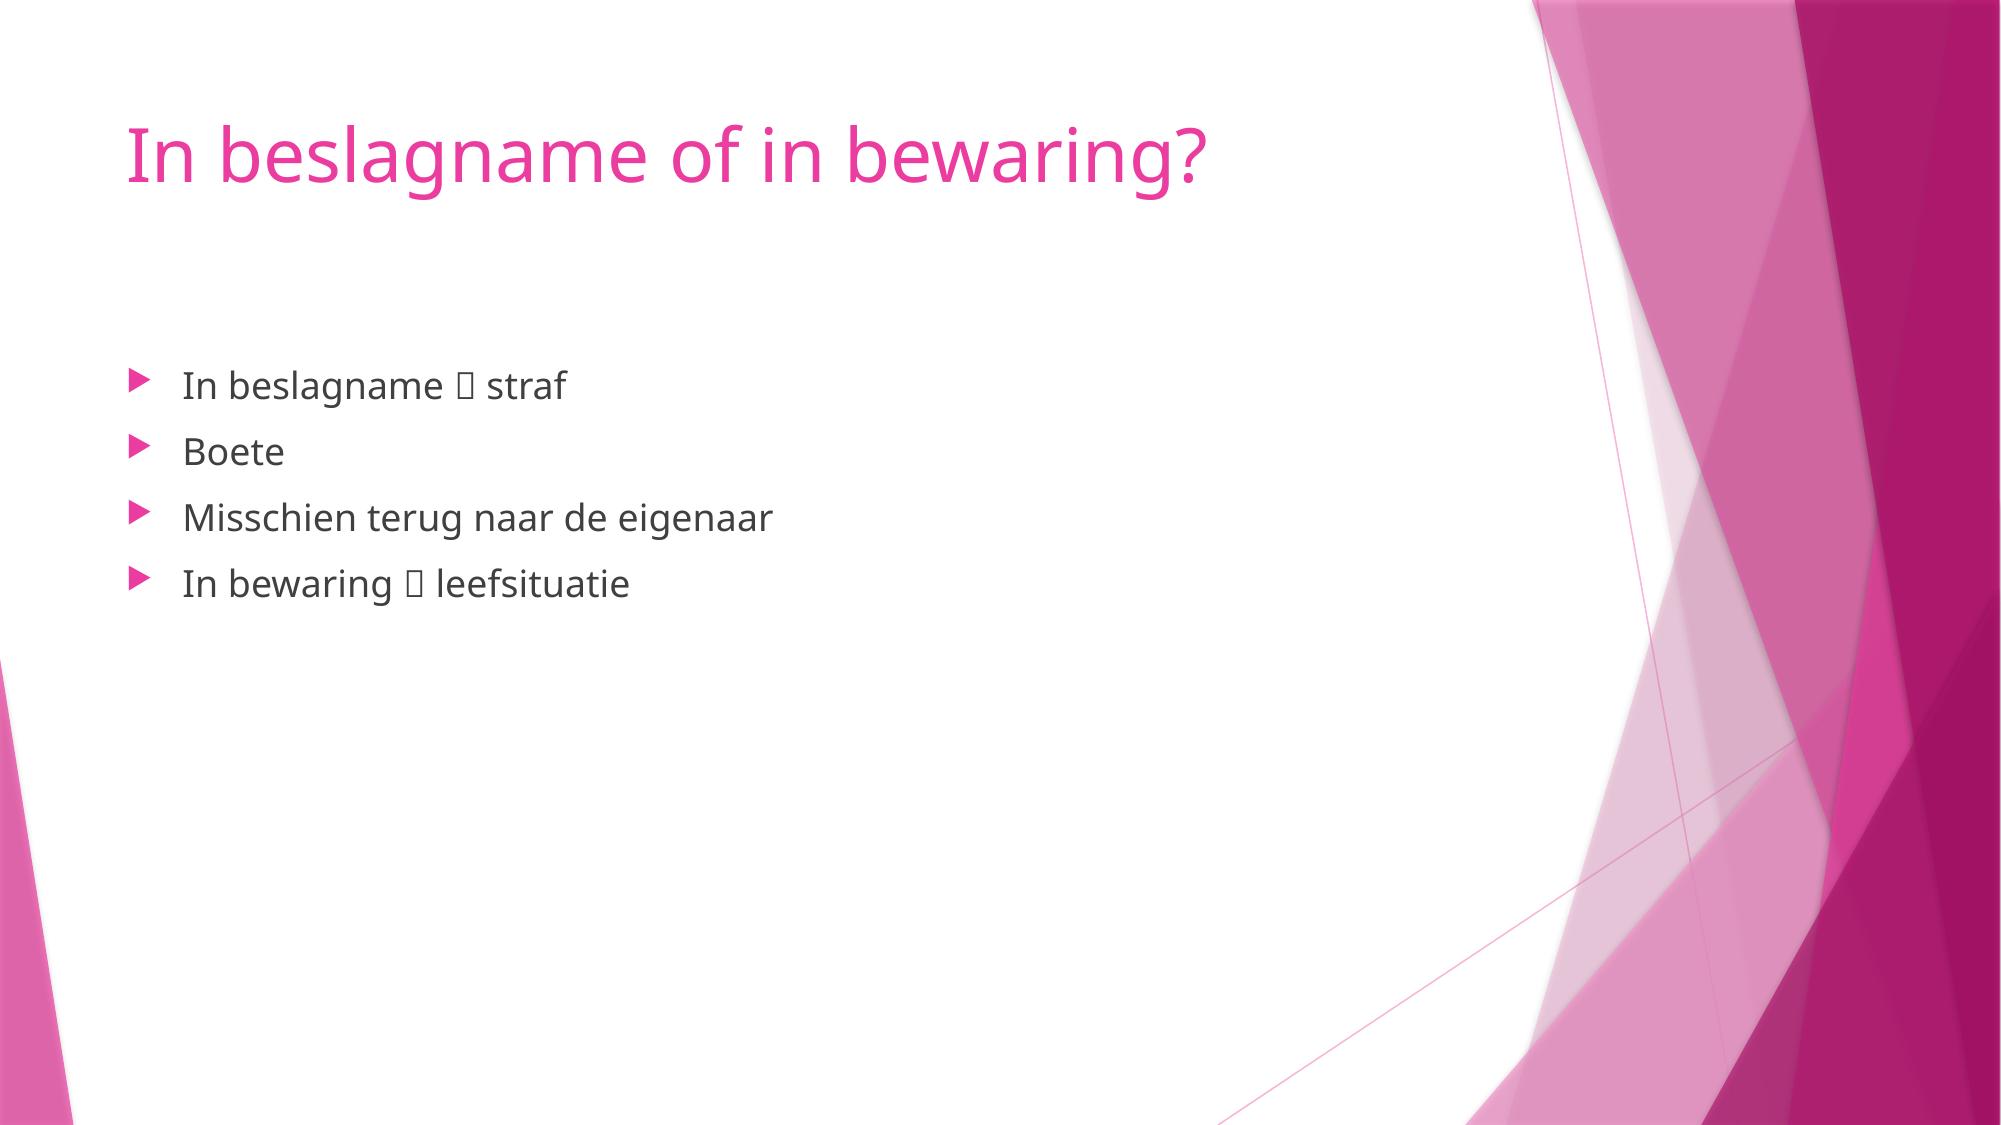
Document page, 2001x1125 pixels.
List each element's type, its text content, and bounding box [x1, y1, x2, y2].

title In beslagname of in bewaring? [111, 99, 1522, 317]
list In beslagname  straf Boete Misschien terug naar de eigenaar In bewaring  leefsituatie [111, 354, 1522, 992]
